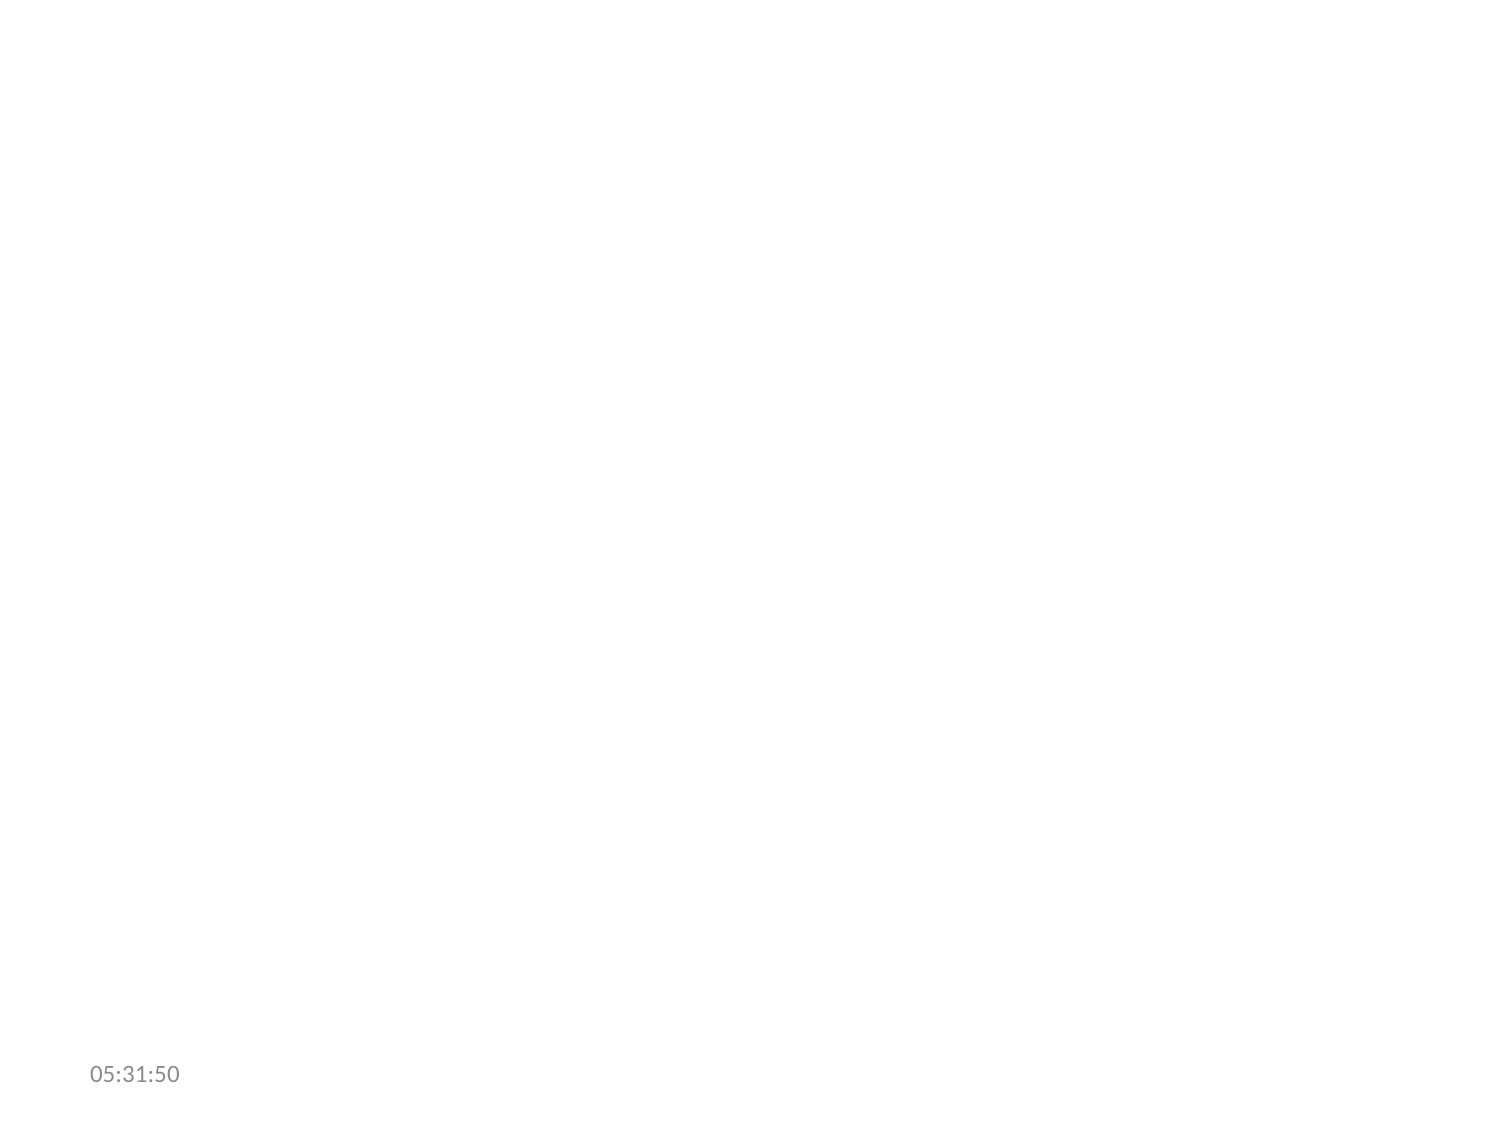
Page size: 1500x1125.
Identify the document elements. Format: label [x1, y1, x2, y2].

slide_number [75, 1042, 425, 1103]
